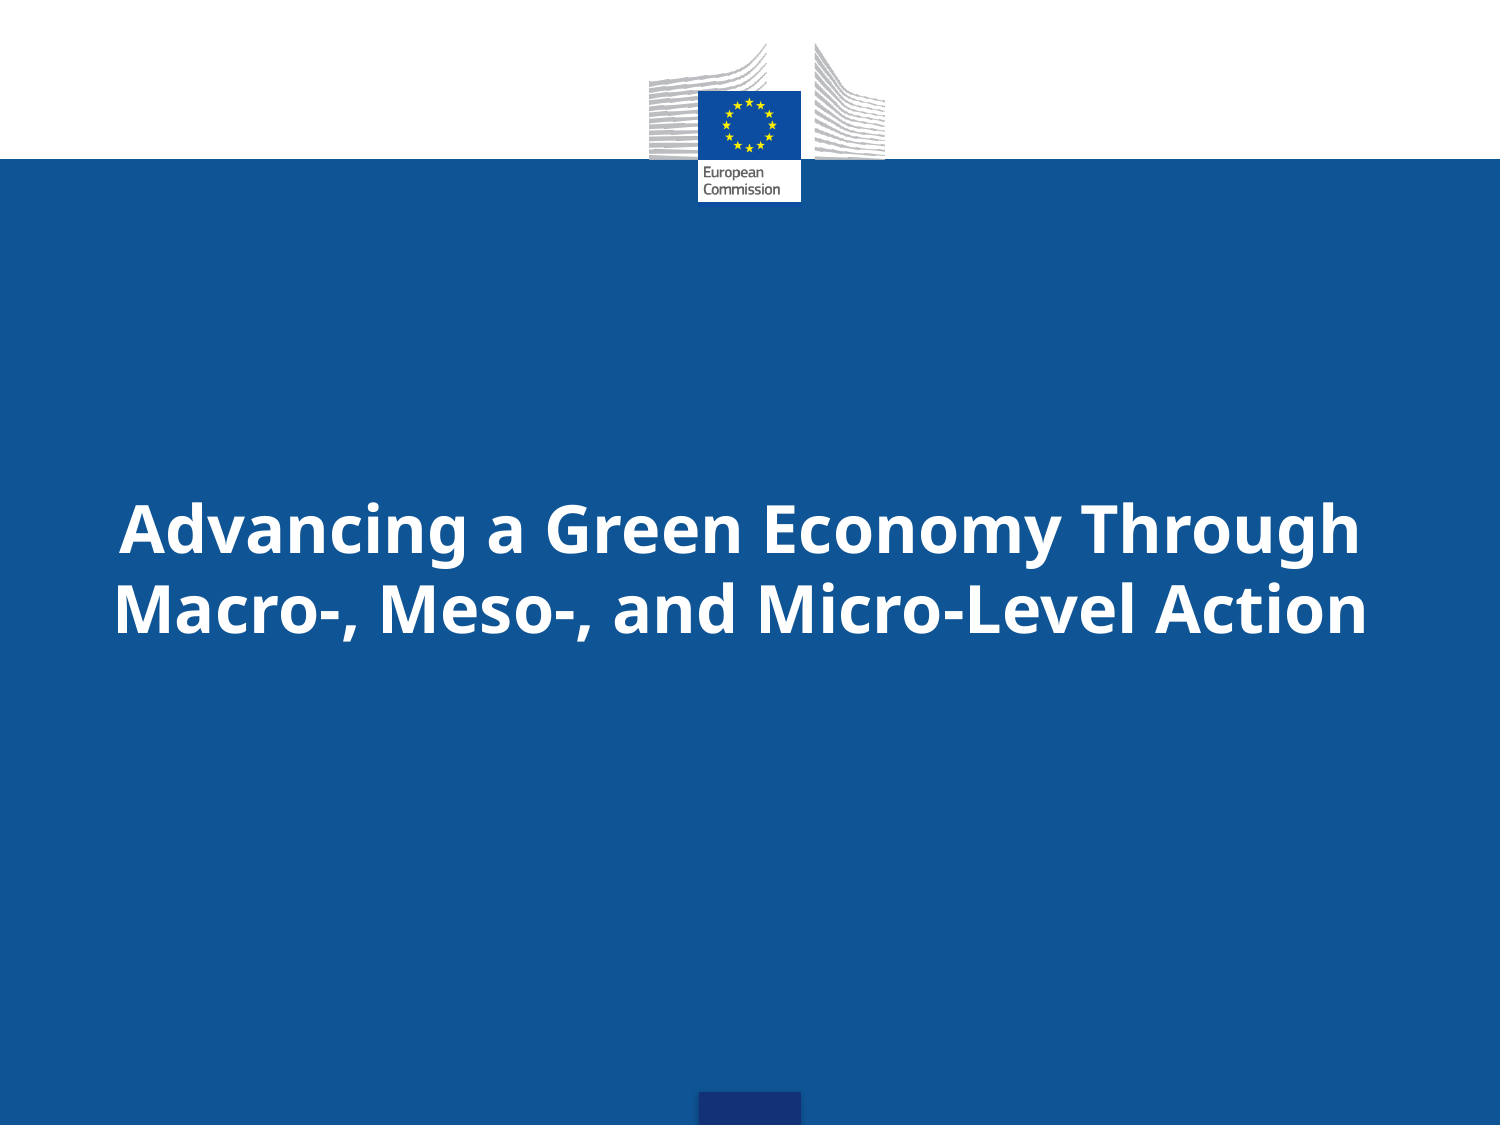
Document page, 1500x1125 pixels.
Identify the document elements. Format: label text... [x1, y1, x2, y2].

subtitle Advancing a Green Economy Through Macro-, Meso-, and Micro-Level Action [41, 479, 1441, 764]
